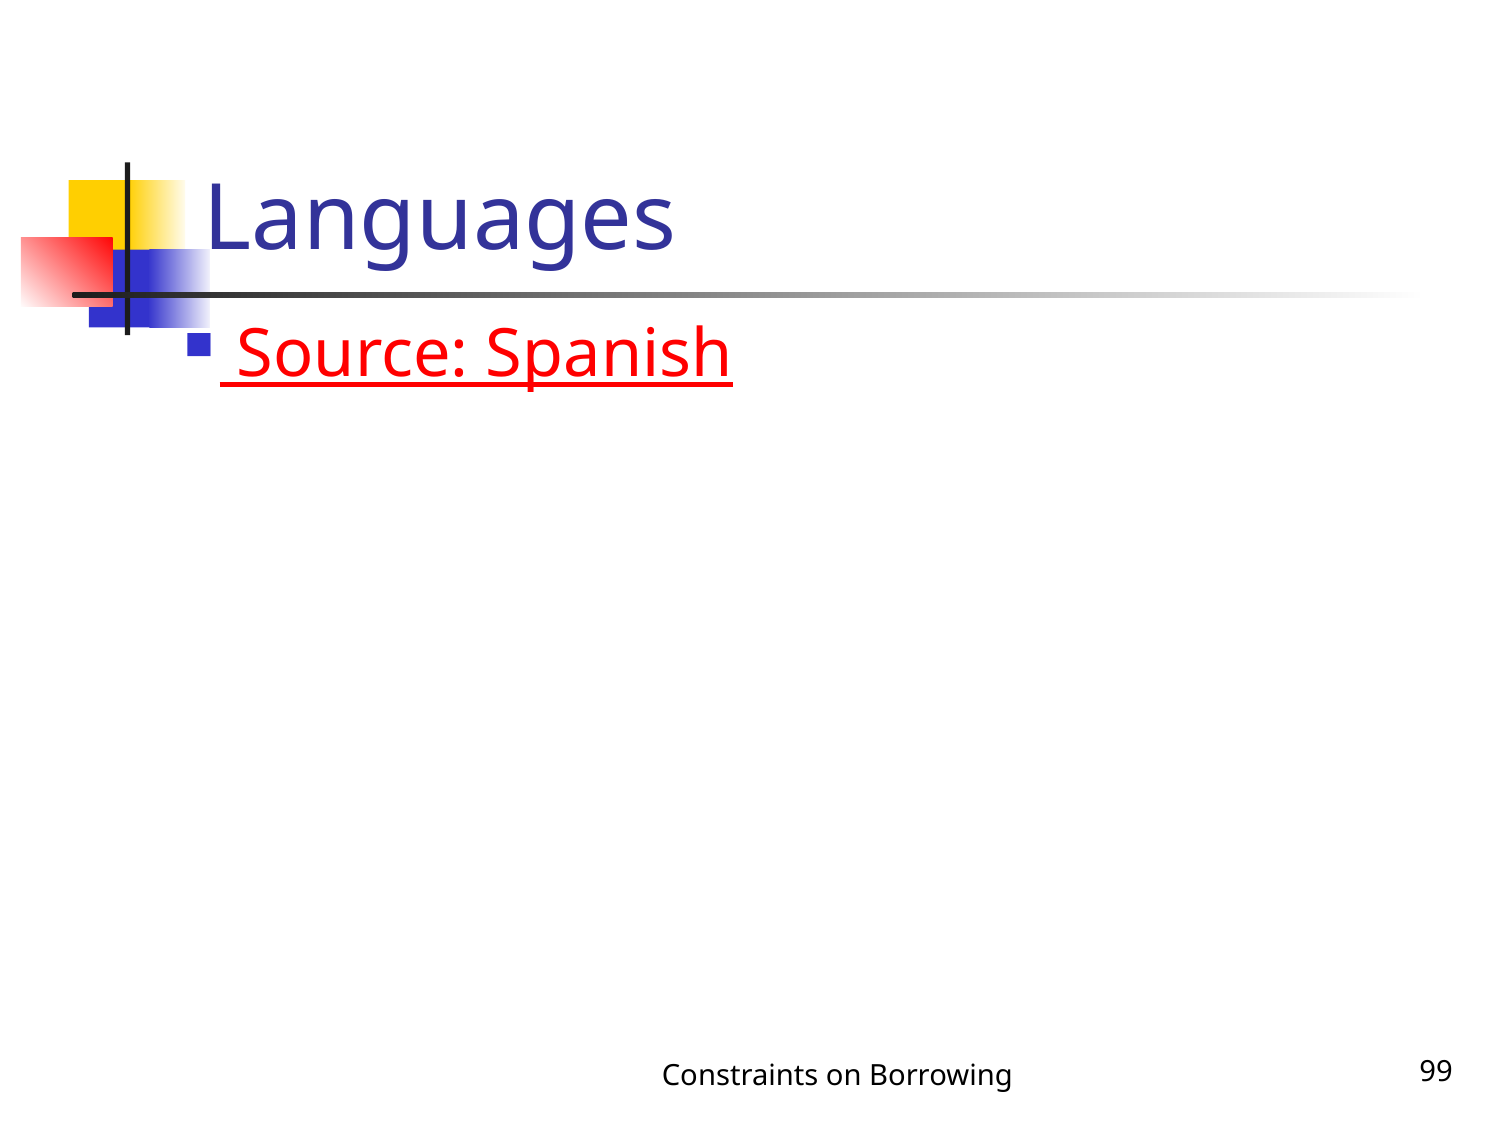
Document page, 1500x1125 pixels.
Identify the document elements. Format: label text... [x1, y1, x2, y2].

slide_number 99 [1154, 1023, 1468, 1100]
title Languages [188, 34, 1468, 276]
footer Constraints on Borrowing [599, 1023, 1076, 1100]
text_box Source: Spanish [169, 302, 749, 398]
